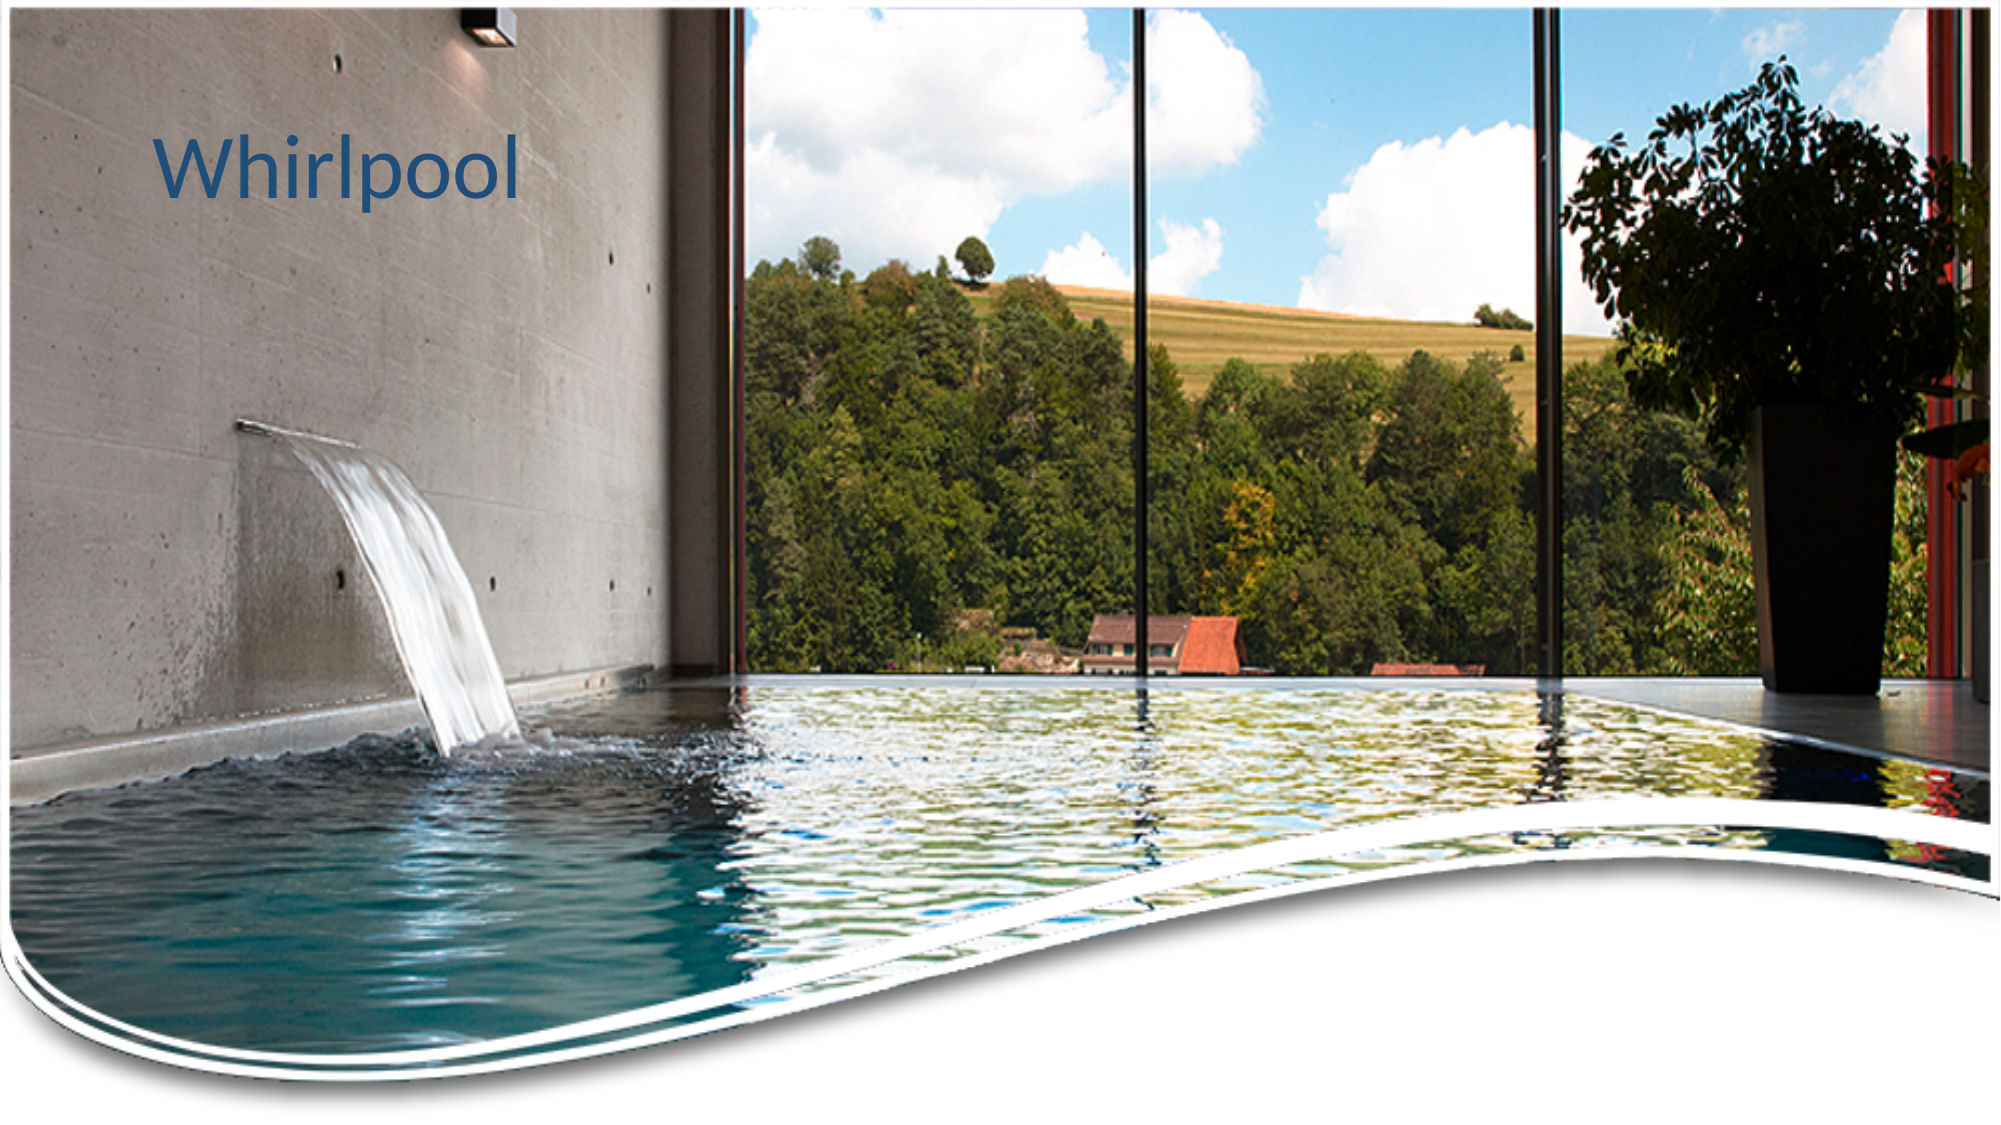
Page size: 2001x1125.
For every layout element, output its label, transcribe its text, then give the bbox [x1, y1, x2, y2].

picture [0, 0, 2001, 1125]
title Whirlpool [137, 59, 1863, 278]
